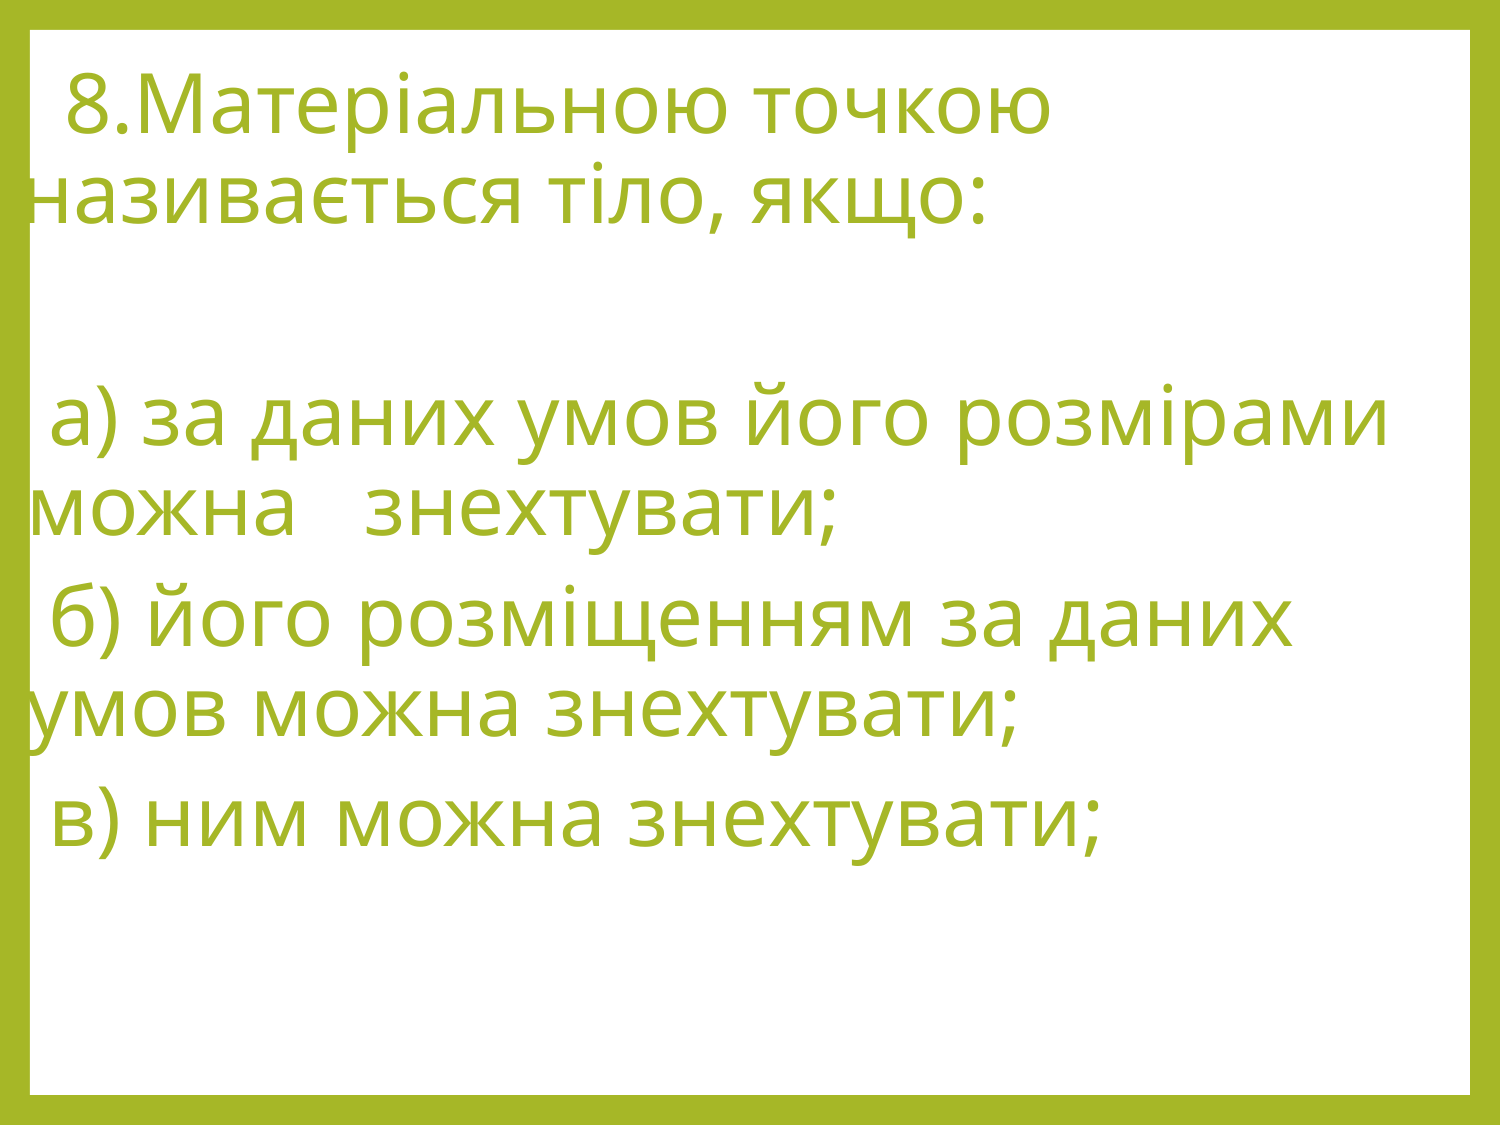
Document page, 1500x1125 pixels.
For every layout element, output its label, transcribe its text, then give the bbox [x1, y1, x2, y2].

list 8.Матеріальною точкою називається тіло, якщо: а) за даних умов його розмірами можна знехтувати; б) його розміщенням за даних умов можна знехтувати; в) ним можна знехтувати; [5, 54, 1500, 1125]
